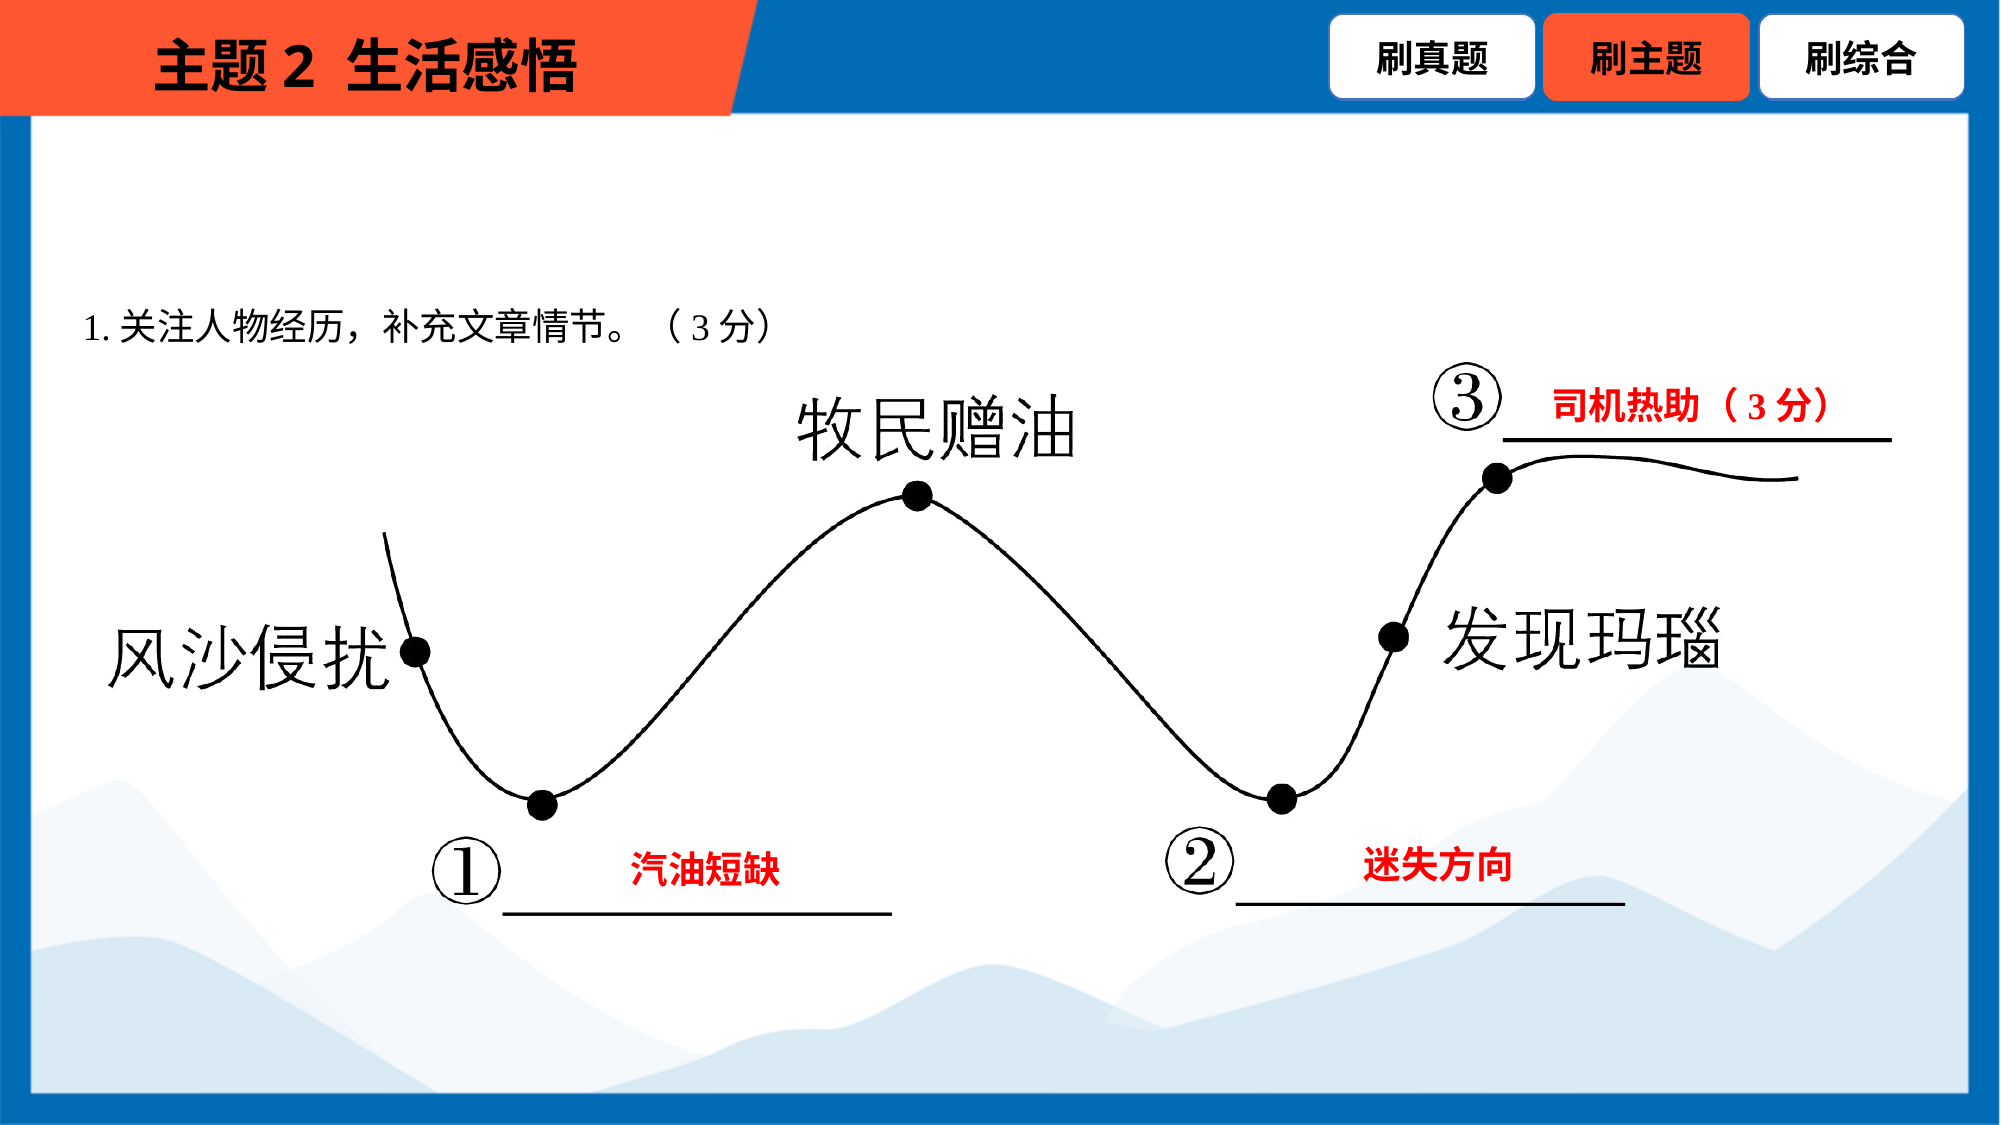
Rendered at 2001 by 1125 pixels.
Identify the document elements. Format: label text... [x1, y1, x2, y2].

picture [0, 0, 2000, 1125]
text_box 1.关注人物经历，补充文章情节。（3分） [82, 283, 1917, 342]
